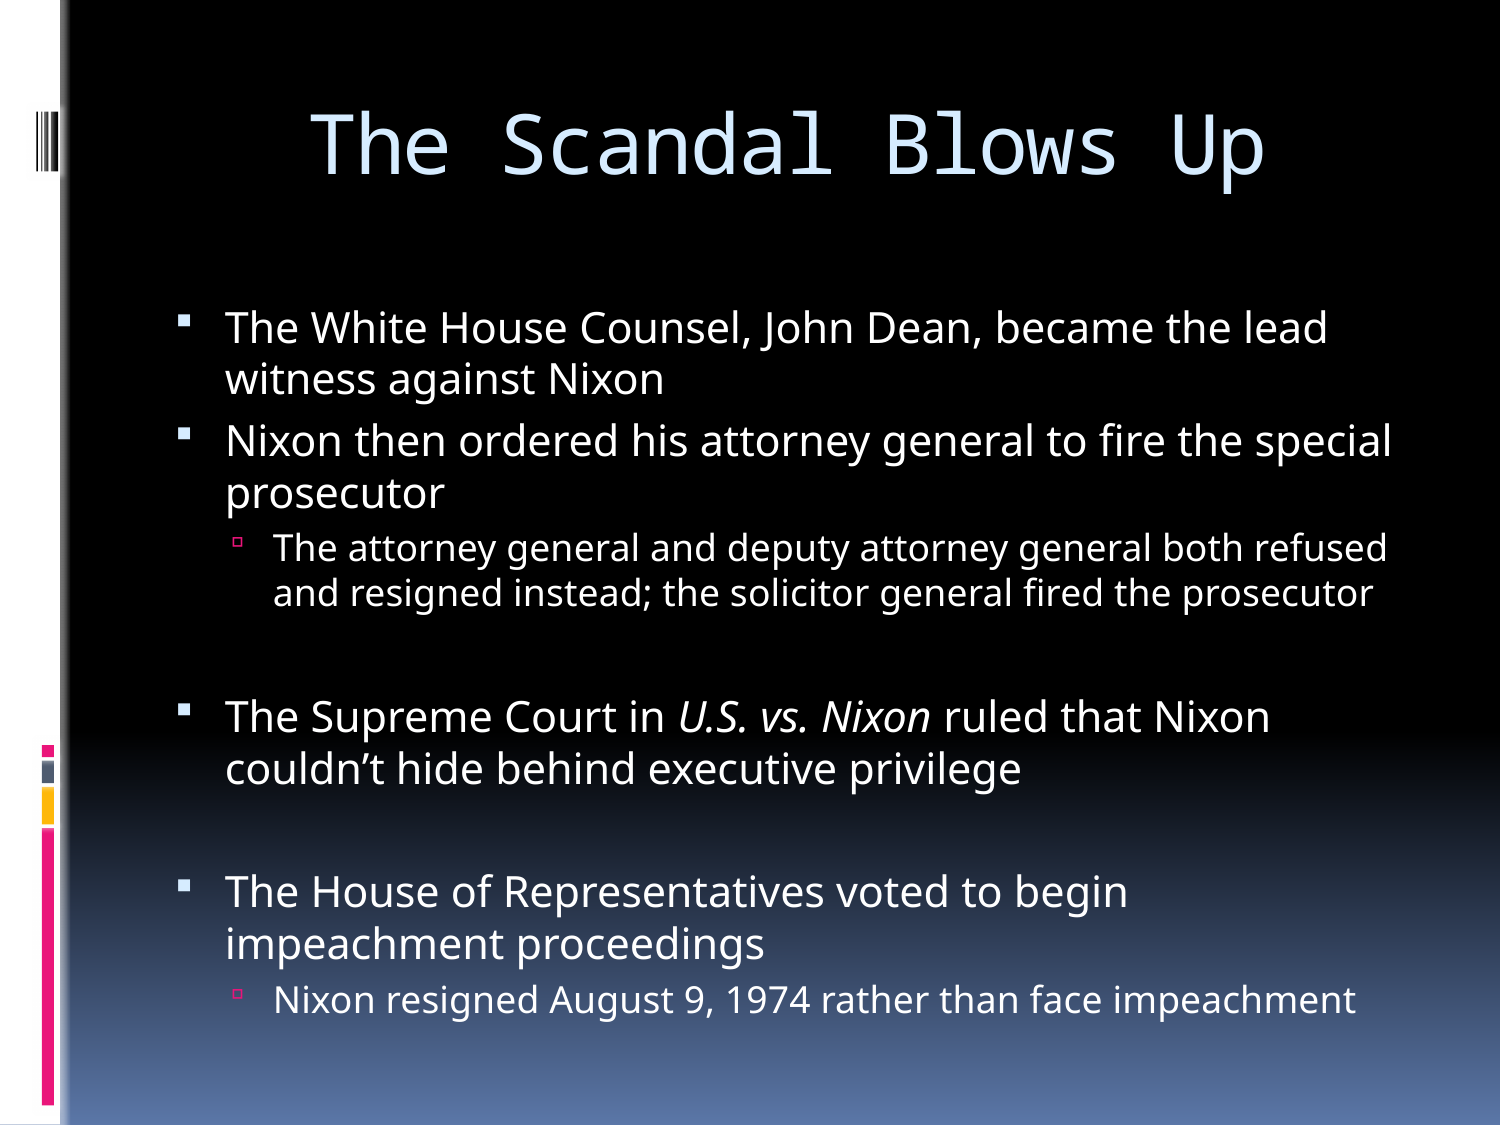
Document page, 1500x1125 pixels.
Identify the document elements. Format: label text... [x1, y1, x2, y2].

list The White House Counsel, John Dean, became the lead witness against Nixon Nixon then ordered his attorney general to fire the special prosecutor The attorney general and deputy attorney general both refused and resigned instead; the solicitor general fired the prosecutor The Supreme Court in U.S. vs. Nixon ruled that Nixon couldn’t hide behind executive privilege The House of Representatives voted to begin impeachment proceedings Nixon resigned August 9, 1974 rather than face impeachment [150, 292, 1425, 1043]
title The Scandal Blows Up [150, 83, 1425, 234]
